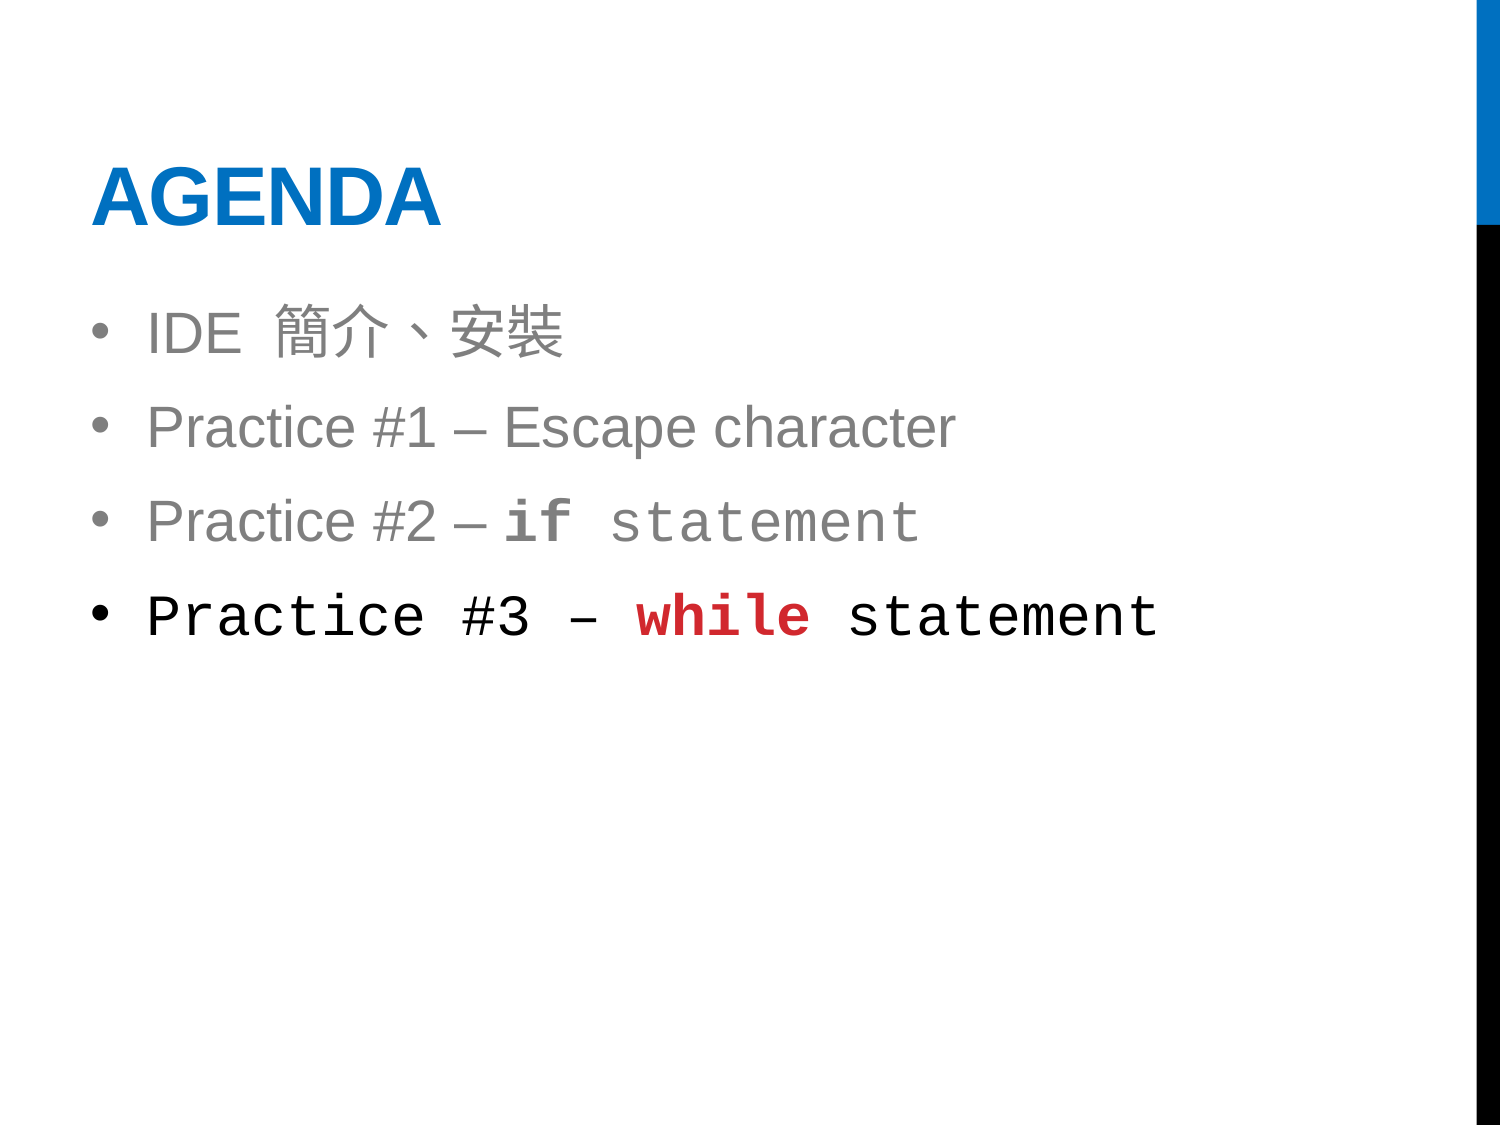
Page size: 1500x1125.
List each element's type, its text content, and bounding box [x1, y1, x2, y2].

title Agenda [75, 25, 1025, 250]
list IDE 簡介、安裝 Practice #1 – Escape character Practice #2 – if statement Practice #3 – while statement [75, 287, 1325, 1005]
